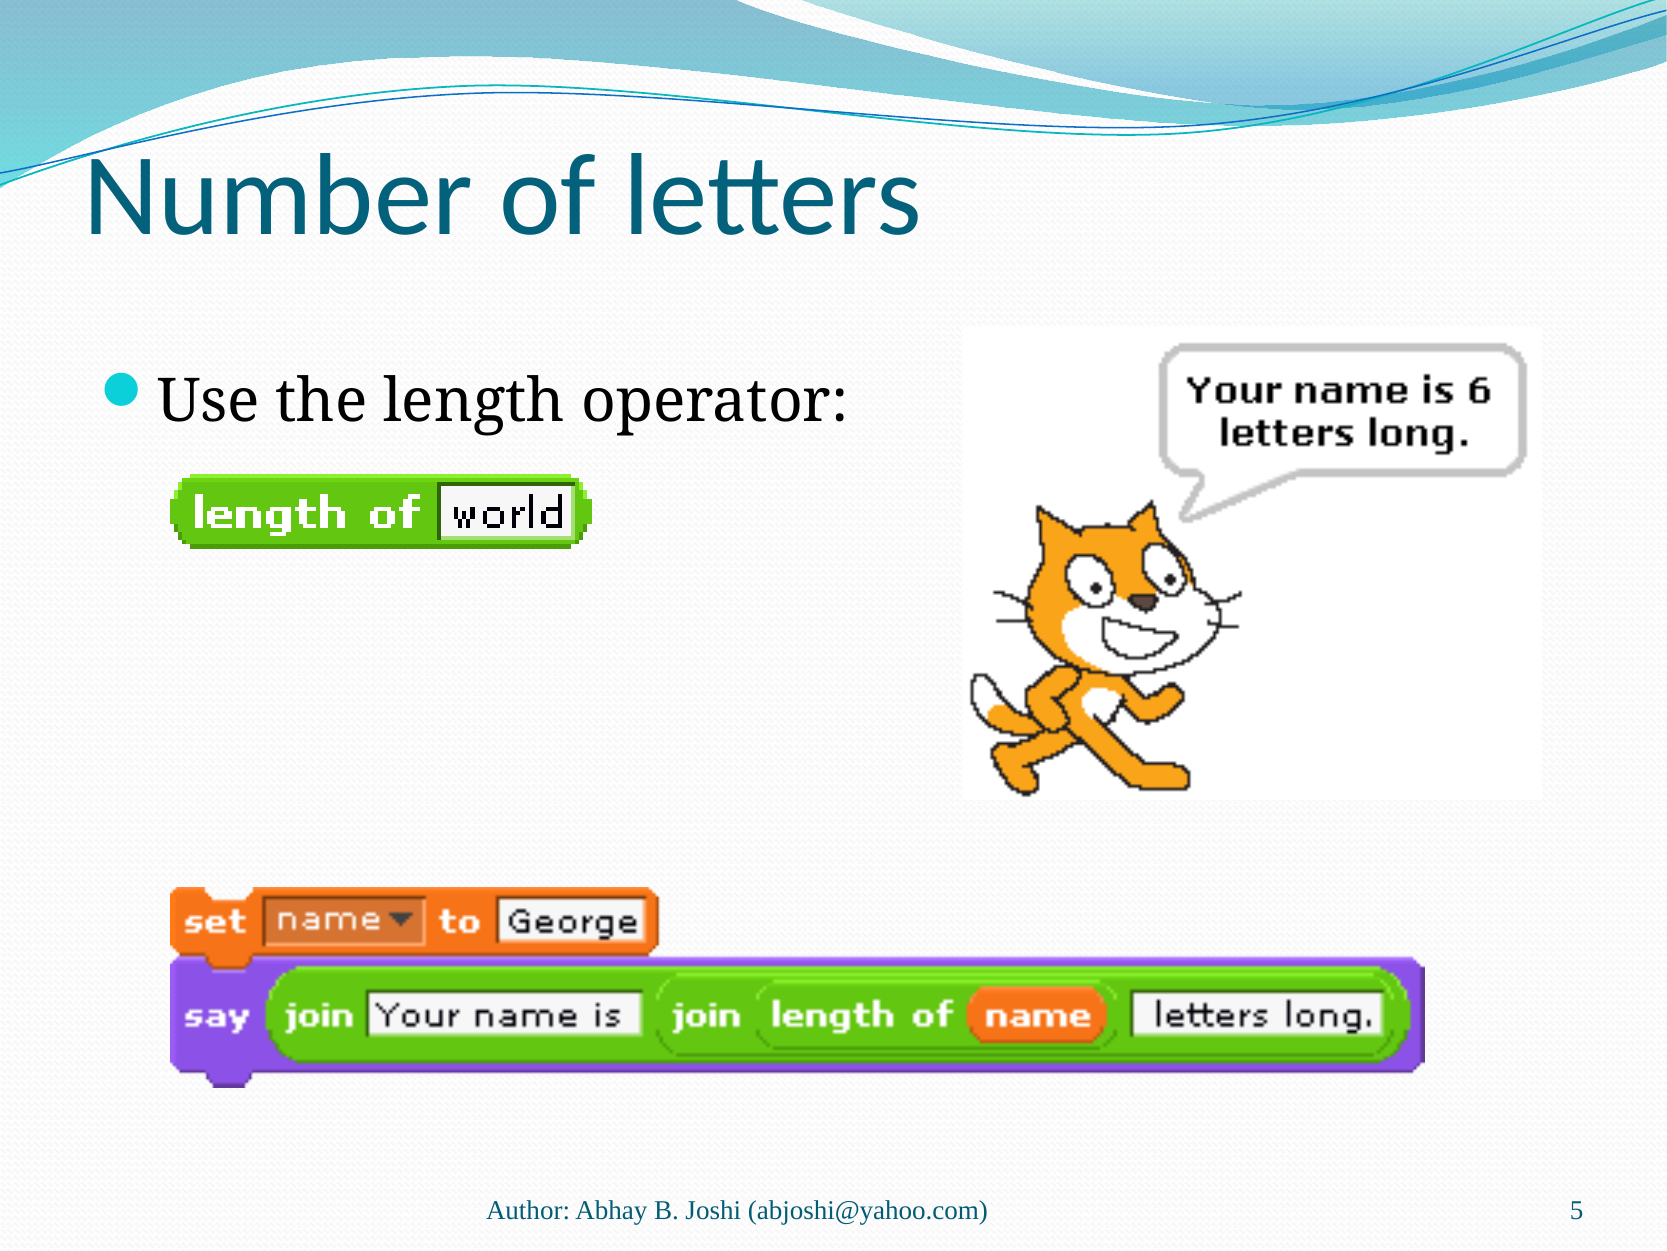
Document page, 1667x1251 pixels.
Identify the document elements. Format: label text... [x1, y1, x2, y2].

footer Author: Abhay B. Joshi (abjoshi@yahoo.com) [486, 1158, 1098, 1226]
picture [963, 327, 1542, 801]
list Use the length operator: [83, 352, 1584, 1153]
title Number of letters [83, 50, 1584, 259]
slide_number 5 [1444, 1158, 1584, 1226]
picture [170, 473, 592, 550]
picture [170, 887, 1425, 1088]
